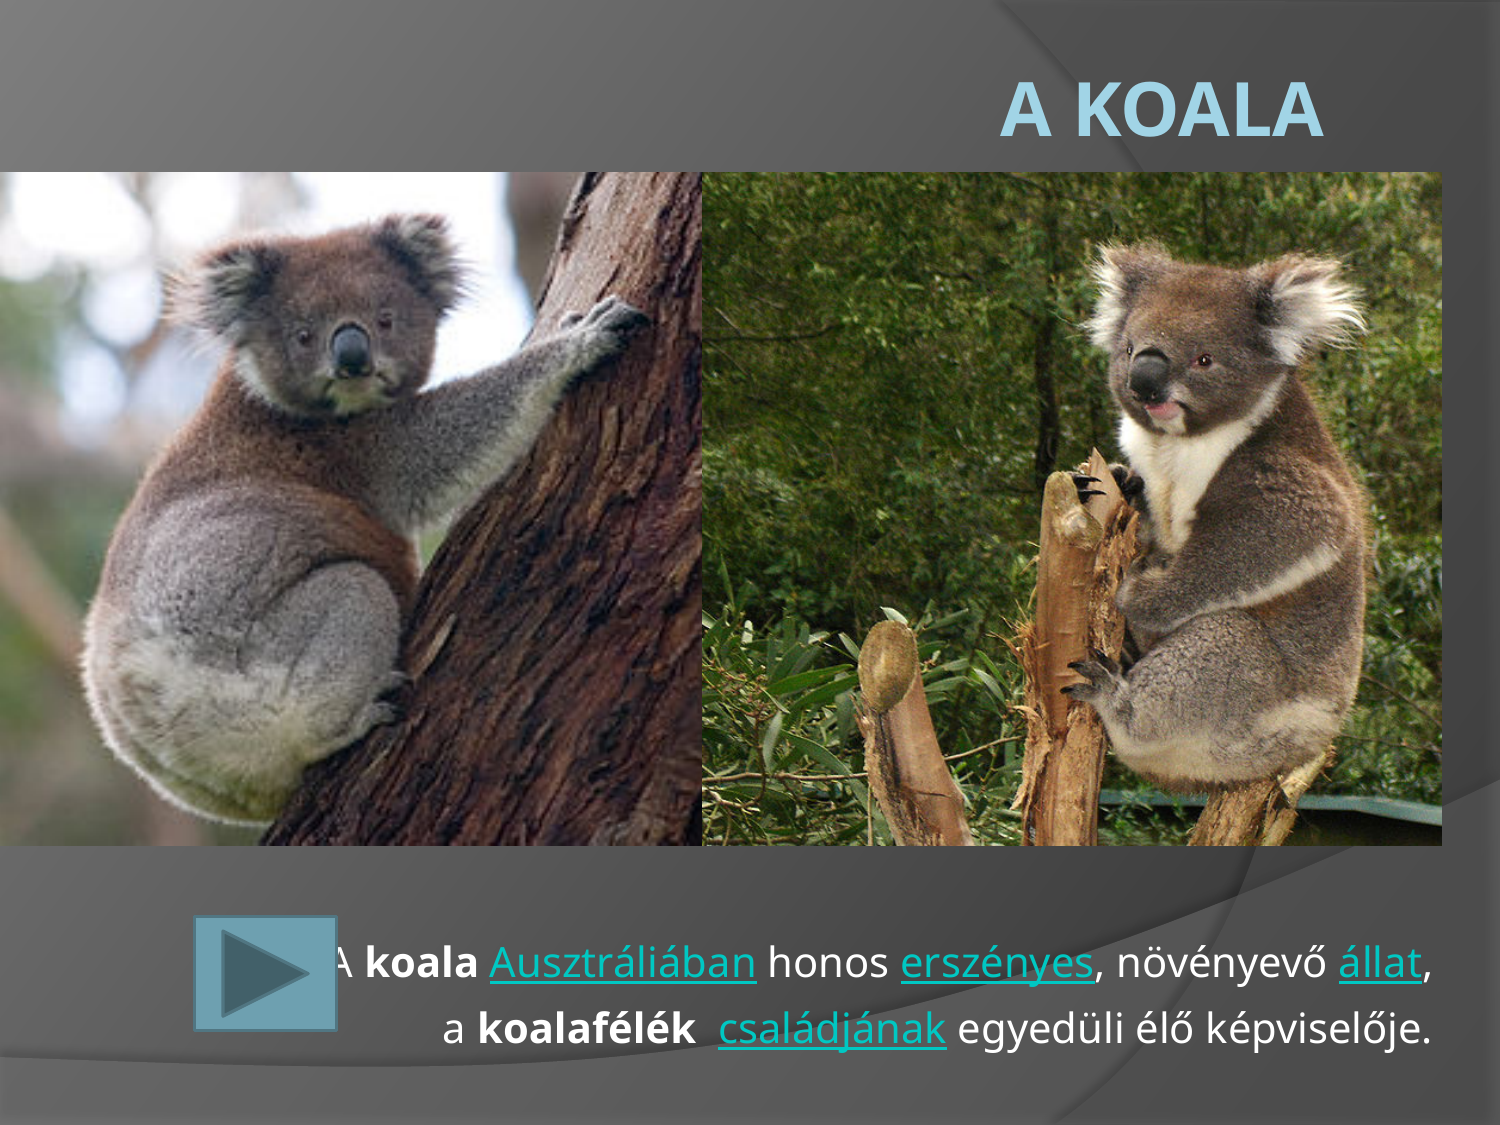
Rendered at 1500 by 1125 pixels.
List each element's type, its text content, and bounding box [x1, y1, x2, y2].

text_box [193, 915, 338, 1032]
picture [0, 172, 695, 847]
title A Koala [76, 54, 1352, 163]
picture [702, 172, 1442, 847]
subtitle A koala Ausztráliában honos erszényes, növényevő állat, a koalafélék családjának egyedüli élő képviselője. [0, 893, 1442, 1059]
